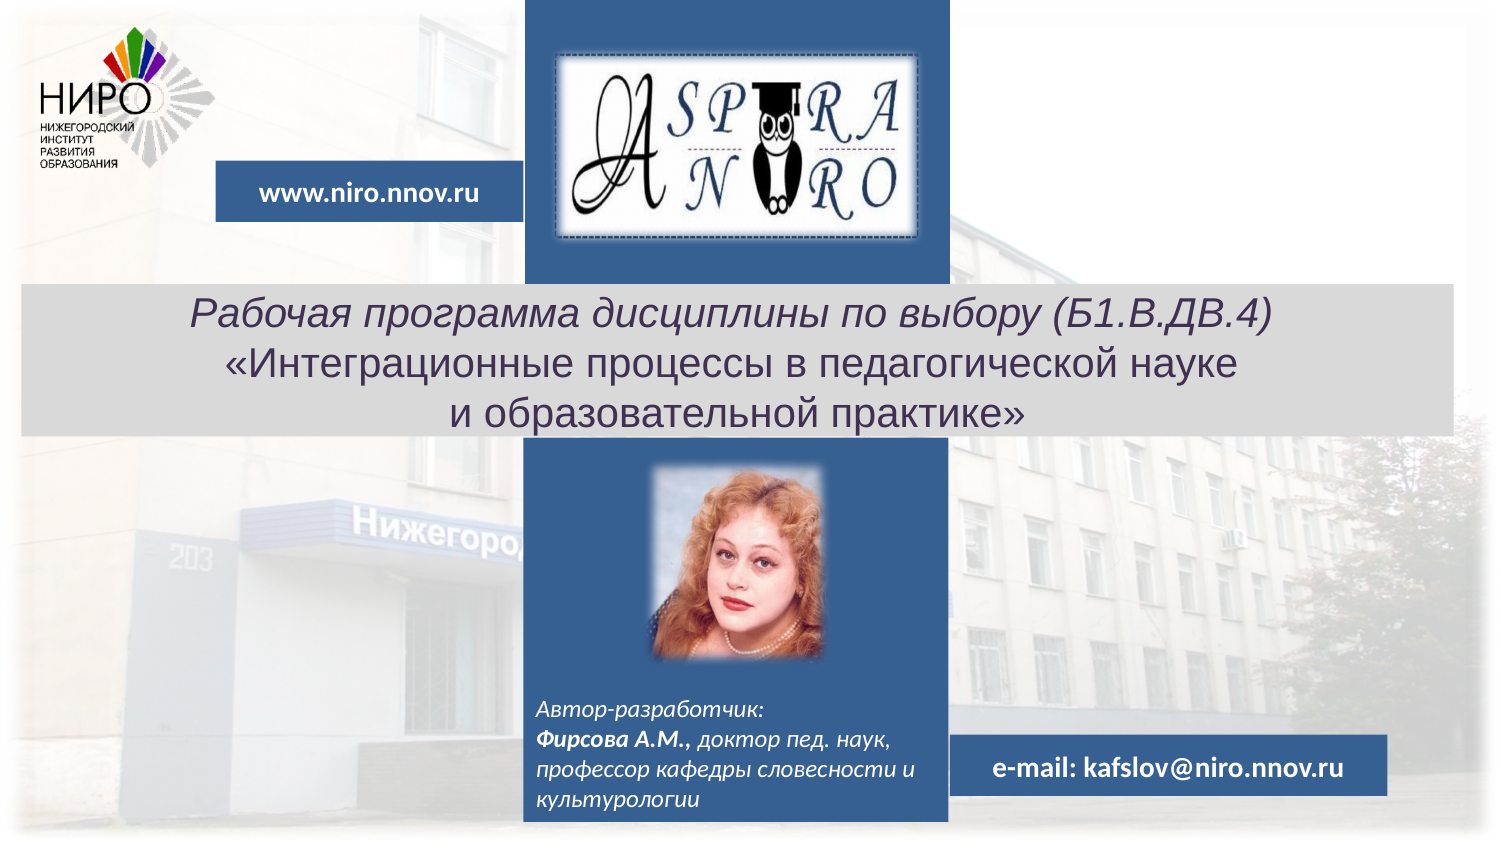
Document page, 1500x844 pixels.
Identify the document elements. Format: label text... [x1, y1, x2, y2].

picture [549, 46, 926, 248]
text_box [521, 820, 950, 824]
text_box [523, 0, 952, 286]
text_box Автор-разработчик: Фирсова А.М., доктор пед. наук, профессор кафедры словесности и культурологии [521, 685, 951, 820]
text_box e-mail: kafslov@niro.nnov.ru [948, 733, 1389, 798]
picture [0, 0, 1500, 844]
text_box www.niro.nnov.ru [213, 158, 525, 224]
picture [643, 456, 832, 667]
text_box [521, 436, 950, 685]
title Рабочая программа дисциплины по выбору (Б1.В.ДВ.4) «Интеграционные процессы в педагогической науке и образовательной практике» [21, 284, 1454, 437]
